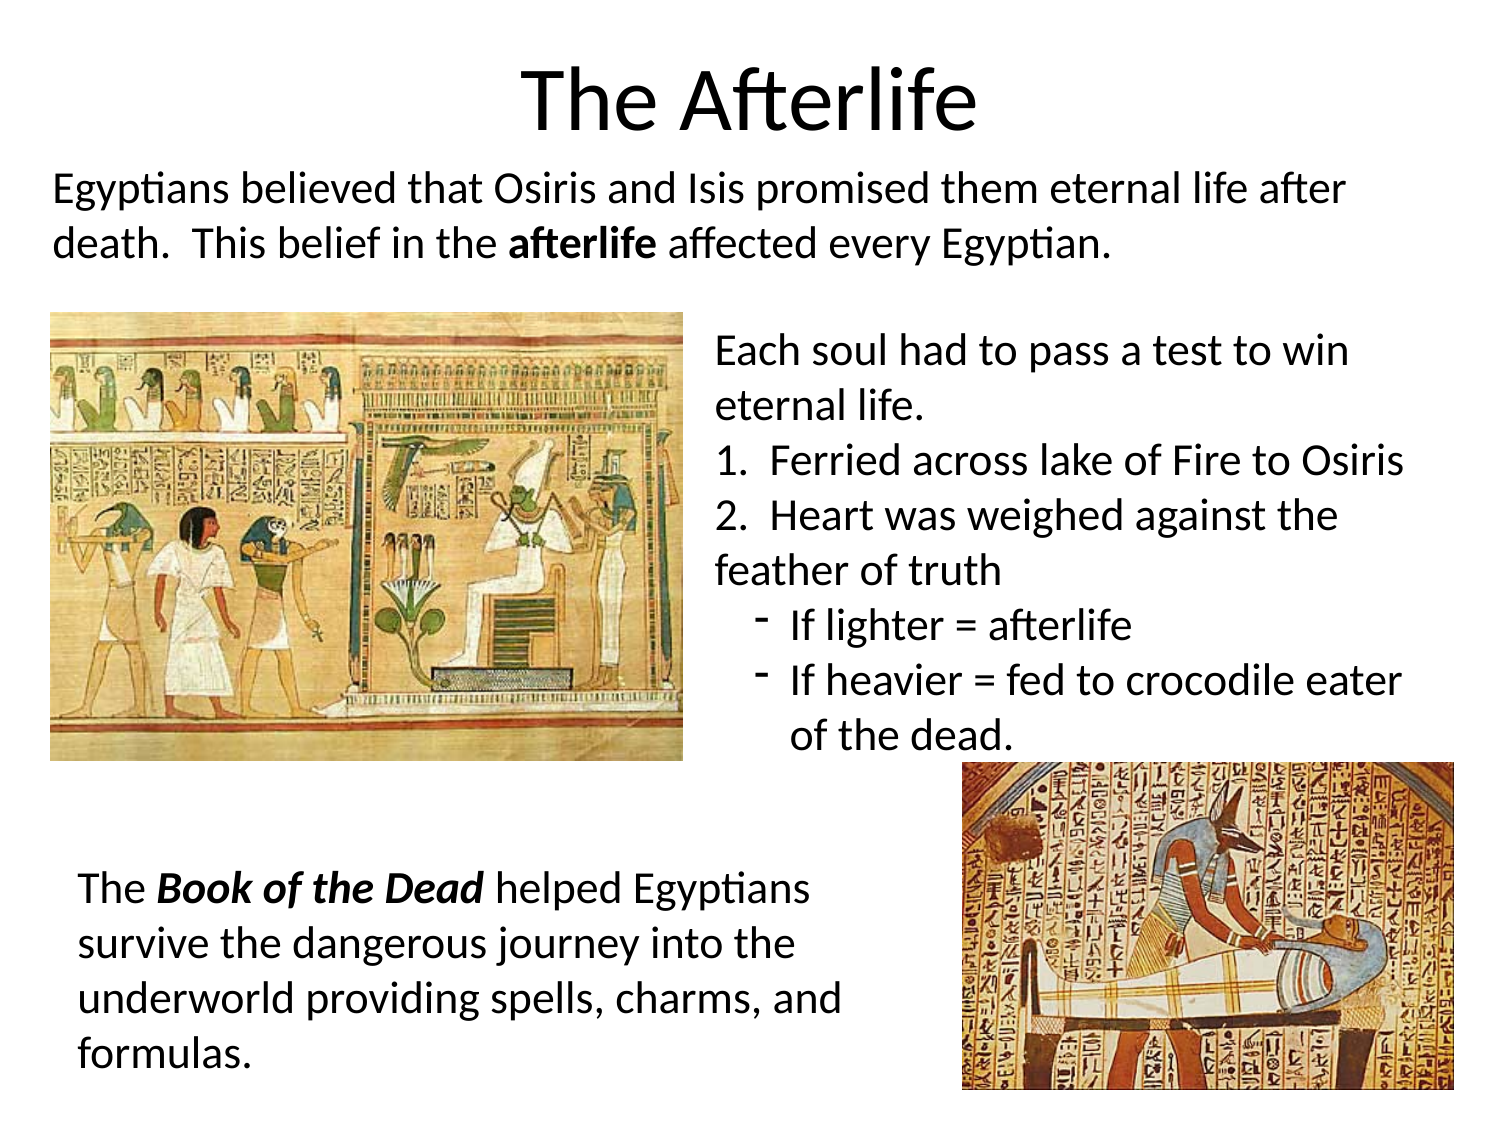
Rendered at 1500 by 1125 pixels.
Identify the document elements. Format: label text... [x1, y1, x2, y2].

picture [49, 312, 684, 762]
text_box Each soul had to pass a test to win eternal life. 1. Ferried across lake of Fire to Osiris 2. Heart was weighed against the feather of truth If lighter = afterlife If heavier = fed to crocodile eater of the dead. [699, 312, 1450, 818]
text_box The Book of the Dead helped Egyptians survive the dangerous journey into the underworld providing spells, charms, and formulas. [62, 849, 938, 1085]
title The Afterlife [75, 0, 1425, 149]
picture [962, 762, 1454, 1090]
text_box Egyptians believed that Osiris and Isis promised them eternal life after death. This belief in the afterlife affected every Egyptian. [37, 149, 1463, 275]
